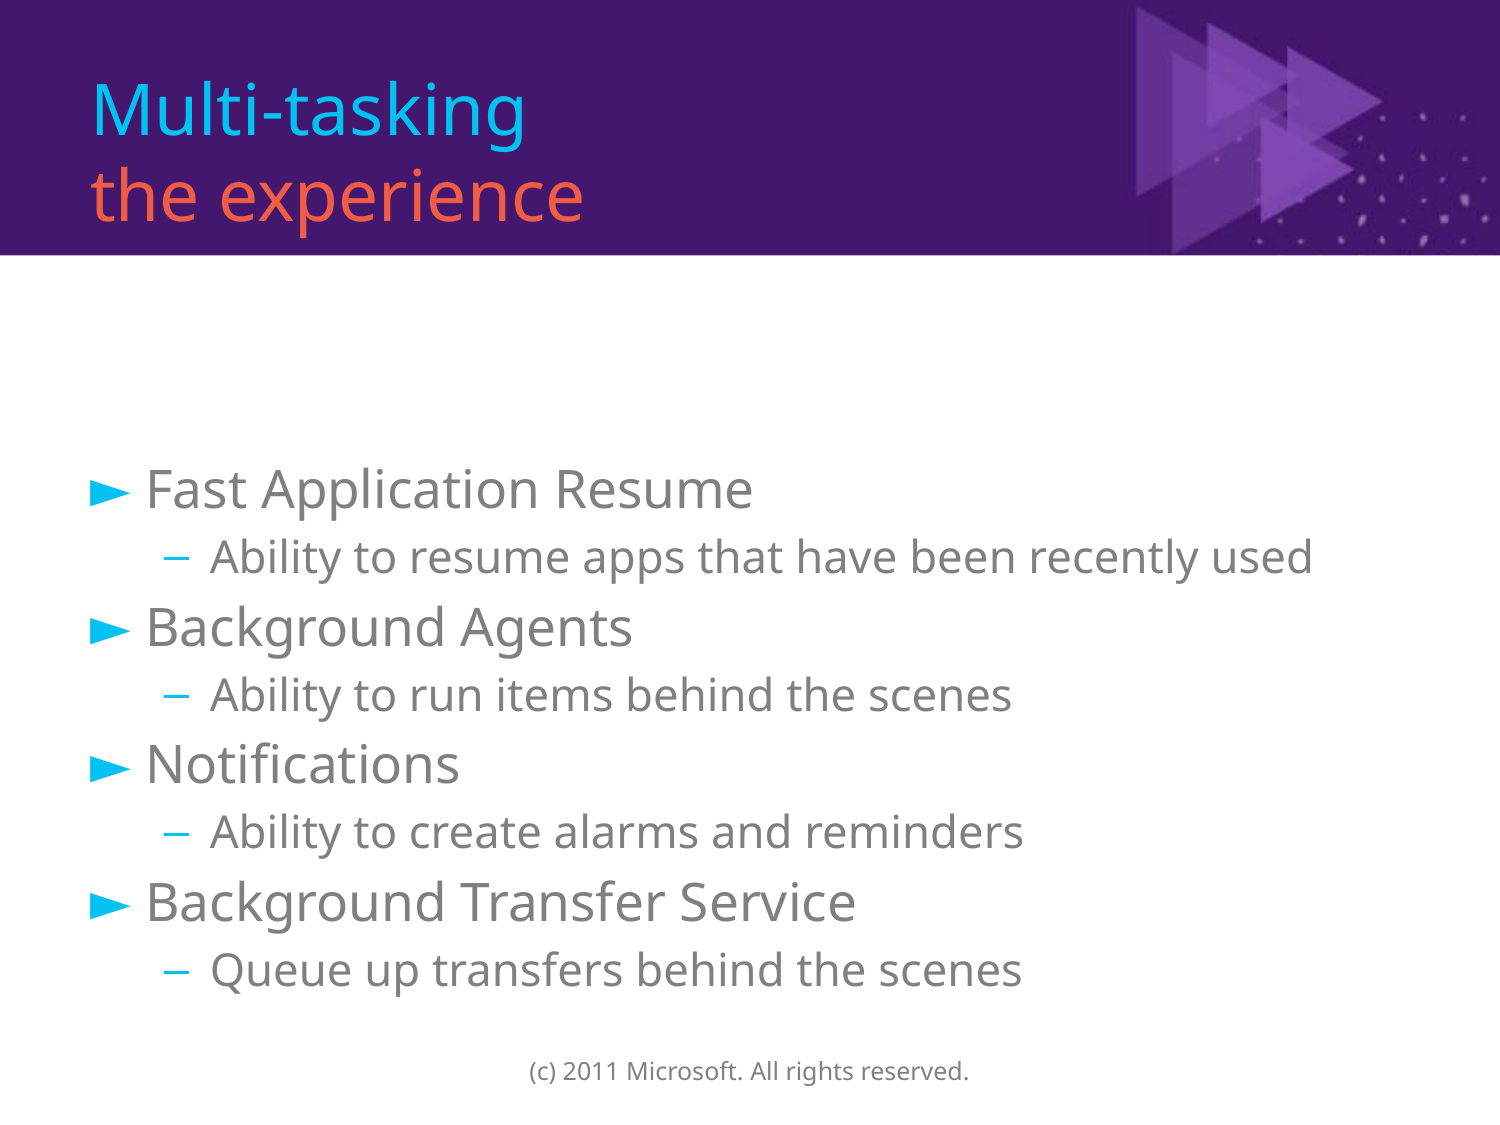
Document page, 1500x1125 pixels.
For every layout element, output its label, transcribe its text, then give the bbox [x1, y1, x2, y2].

list Fast Application Resume Ability to resume apps that have been recently used Background Agents Ability to run items behind the scenes Notifications Ability to create alarms and reminders Background Transfer Service Queue up transfers behind the scenes [75, 373, 1425, 1005]
title Multi-tasking the experience [75, 56, 1425, 244]
footer (c) 2011 Microsoft. All rights reserved. [512, 1042, 988, 1103]
picture [0, 0, 1500, 255]
